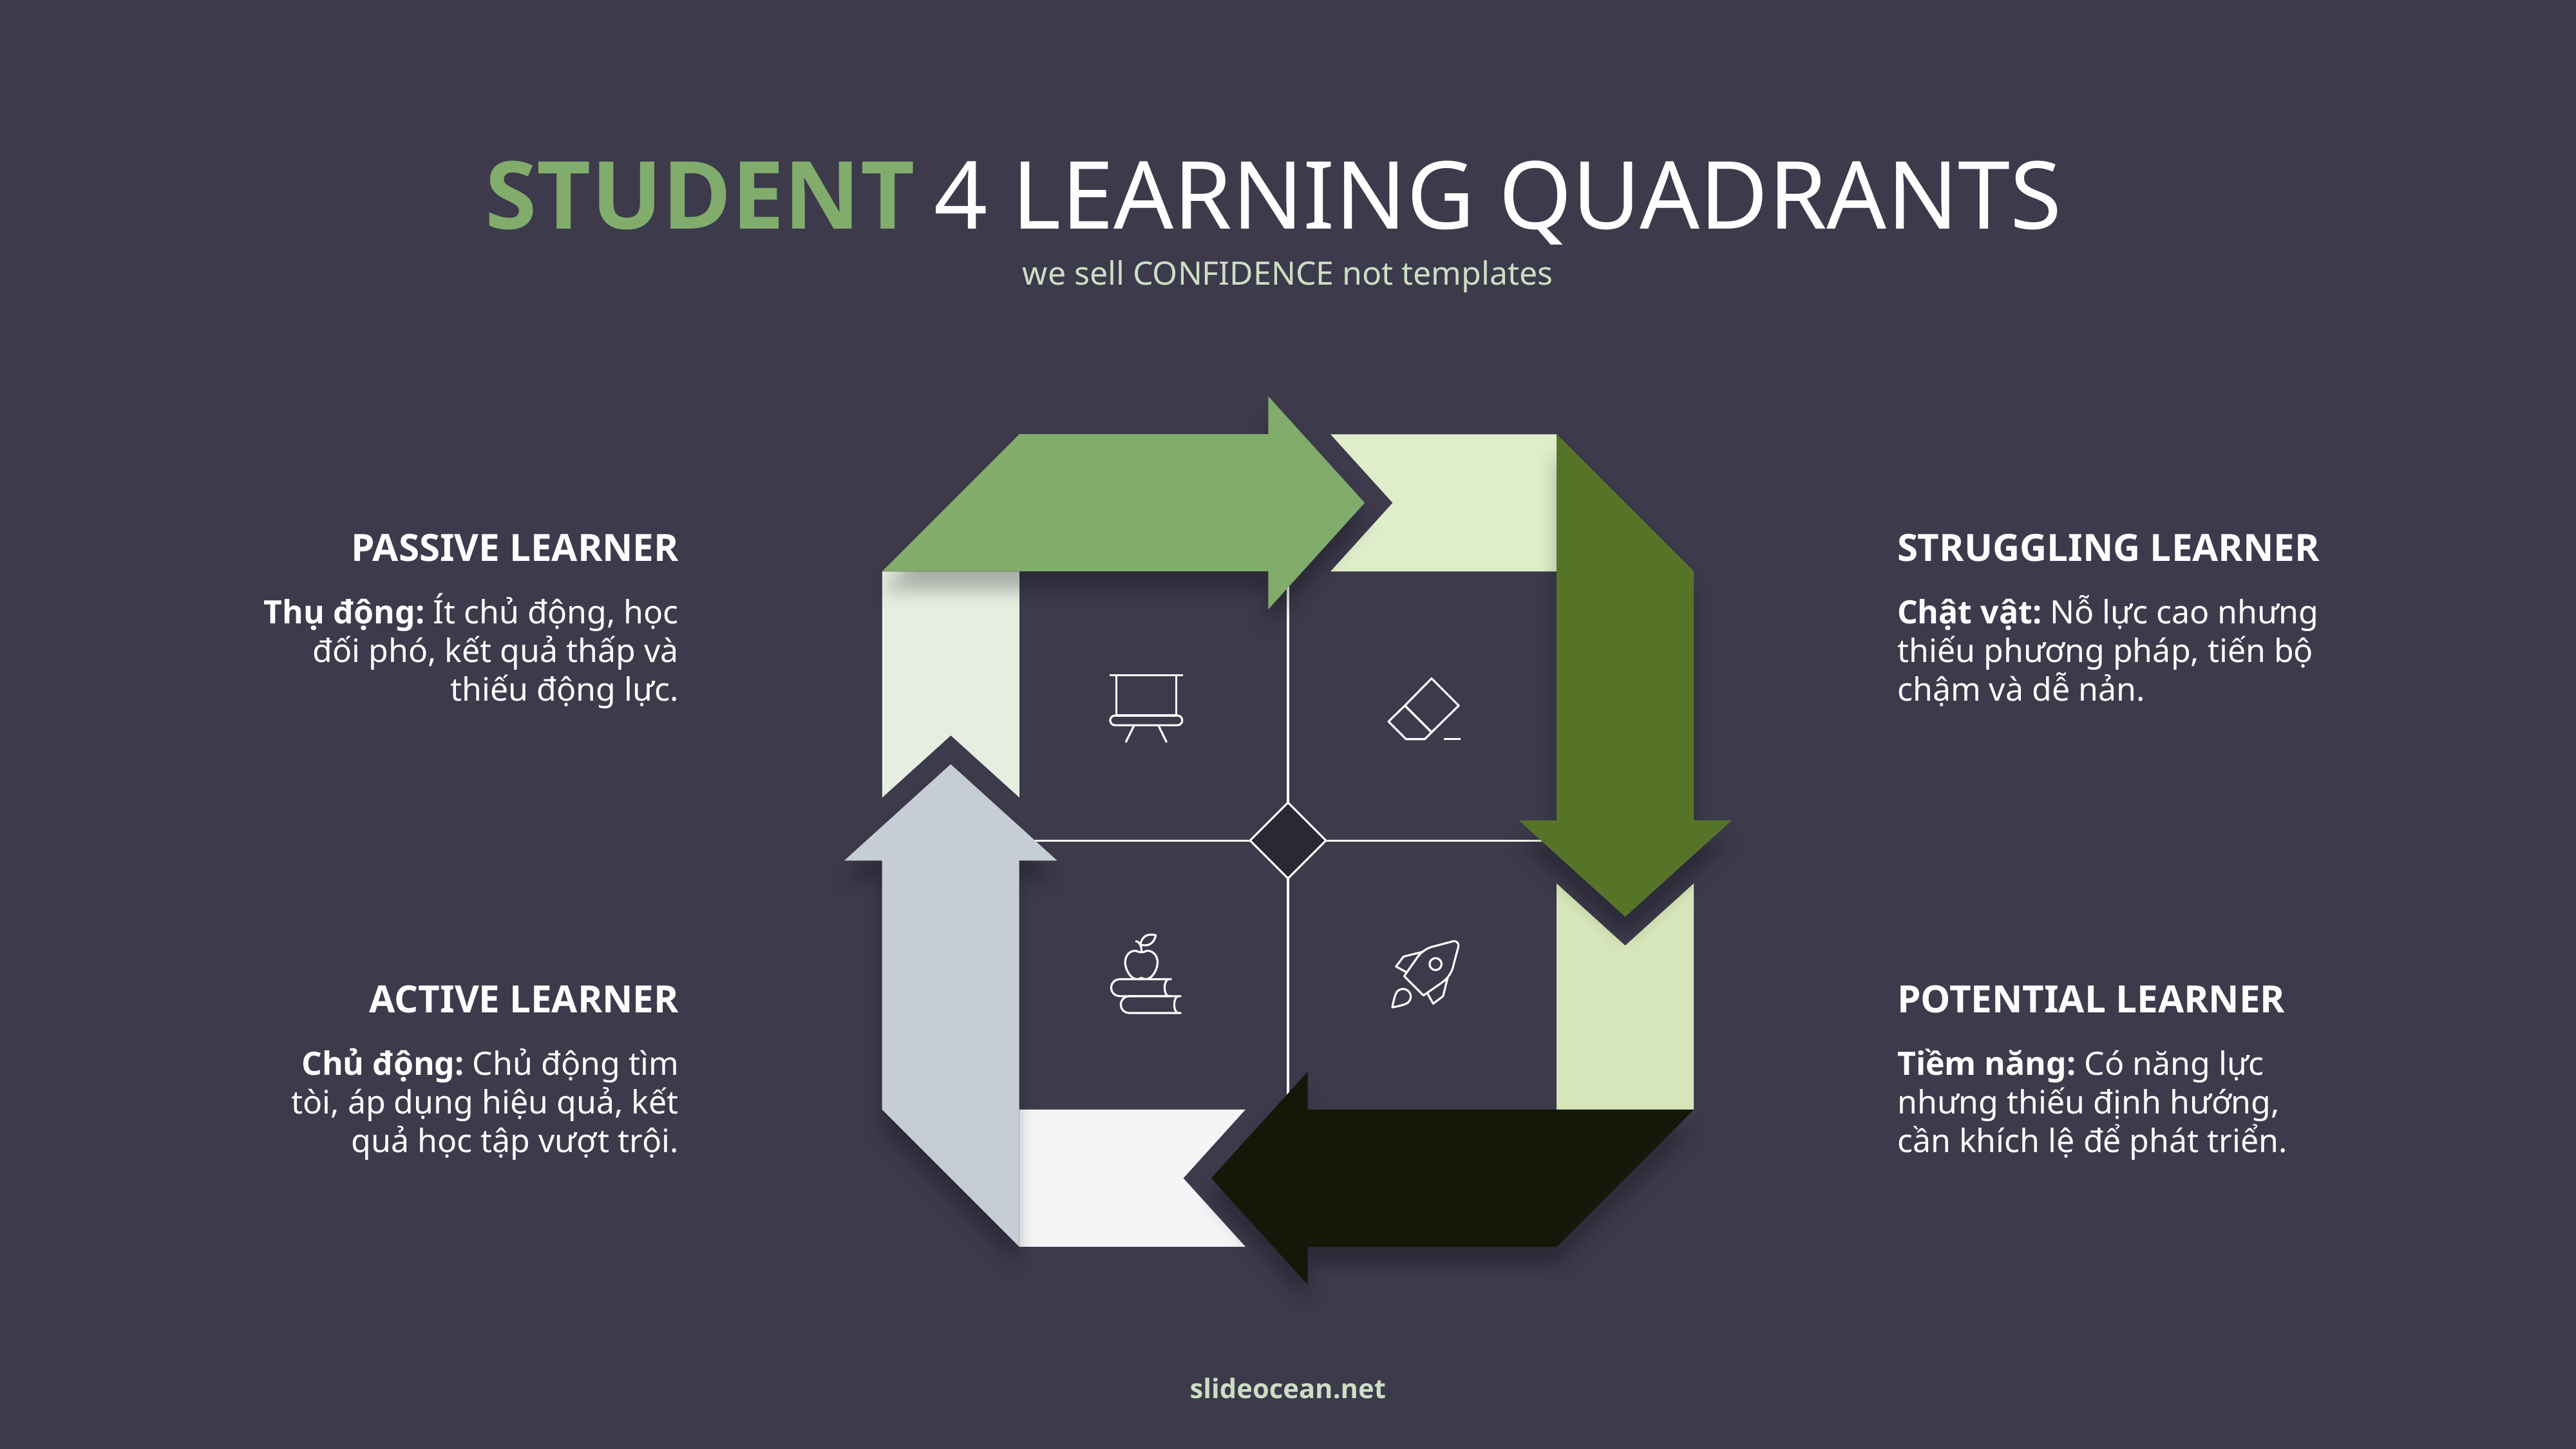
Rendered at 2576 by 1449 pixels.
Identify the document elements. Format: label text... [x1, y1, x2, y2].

text_box Chủ động: Chủ động tìm tòi, áp dụng hiệu quả, kết quả học tập vượt trội. [237, 1037, 688, 1164]
text_box Chật vật: Nỗ lực cao nhưng thiếu phương pháp, tiến bộ chậm và dễ nản. [1888, 586, 2339, 712]
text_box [950, 502, 1626, 1179]
text_box ACTIVE LEARNER [268, 970, 688, 1025]
text_box Thụ động: Ít chủ động, học đối phó, kết quả thấp và thiếu động lực. [237, 586, 688, 712]
text_box [1626, 889, 1695, 1108]
text_box [1555, 431, 1735, 918]
text_box 4 LEARNING QUADRANTS [925, 130, 2072, 253]
text_box PASSIVE LEARNER [100, 518, 688, 574]
text_box STRUGGLING LEARNER [1888, 518, 2340, 574]
text_box we sell CONFIDENCE not templates [1013, 253, 1563, 296]
text_box POTENTIAL LEARNER [1888, 970, 2340, 1025]
text_box [880, 393, 1366, 573]
text_box STUDENT [476, 130, 925, 253]
text_box [1031, 1179, 1240, 1248]
text_box Tiềm năng: Có năng lực nhưng thiếu định hướng, cần khích lệ để phát triển. [1888, 1037, 2339, 1164]
text_box [1210, 1108, 1696, 1287]
text_box [881, 597, 950, 800]
text_box slideocean.net [1180, 1367, 1396, 1409]
text_box [1328, 433, 1555, 502]
text_box [841, 763, 1021, 1249]
